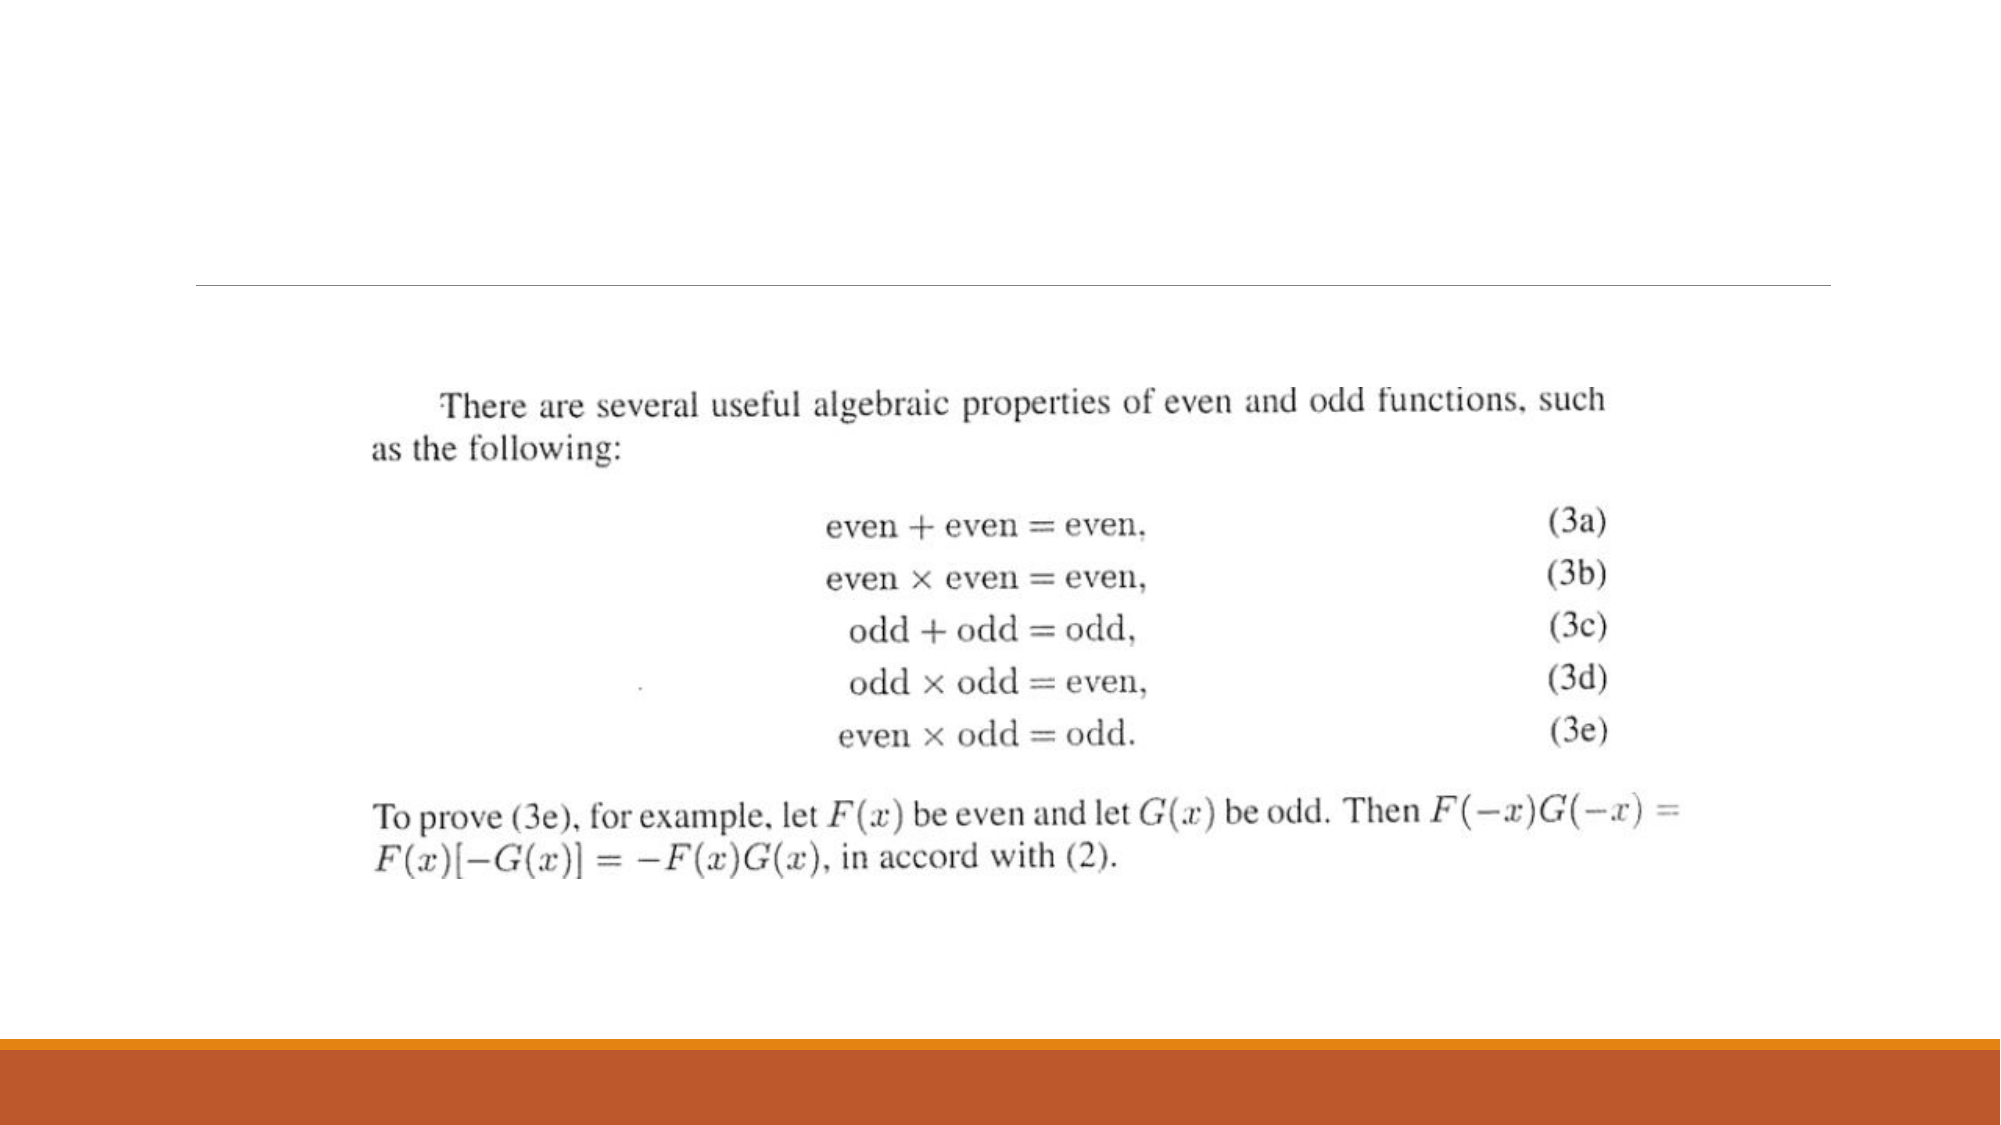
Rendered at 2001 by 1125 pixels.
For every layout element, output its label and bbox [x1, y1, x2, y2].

list [234, 386, 1776, 879]
